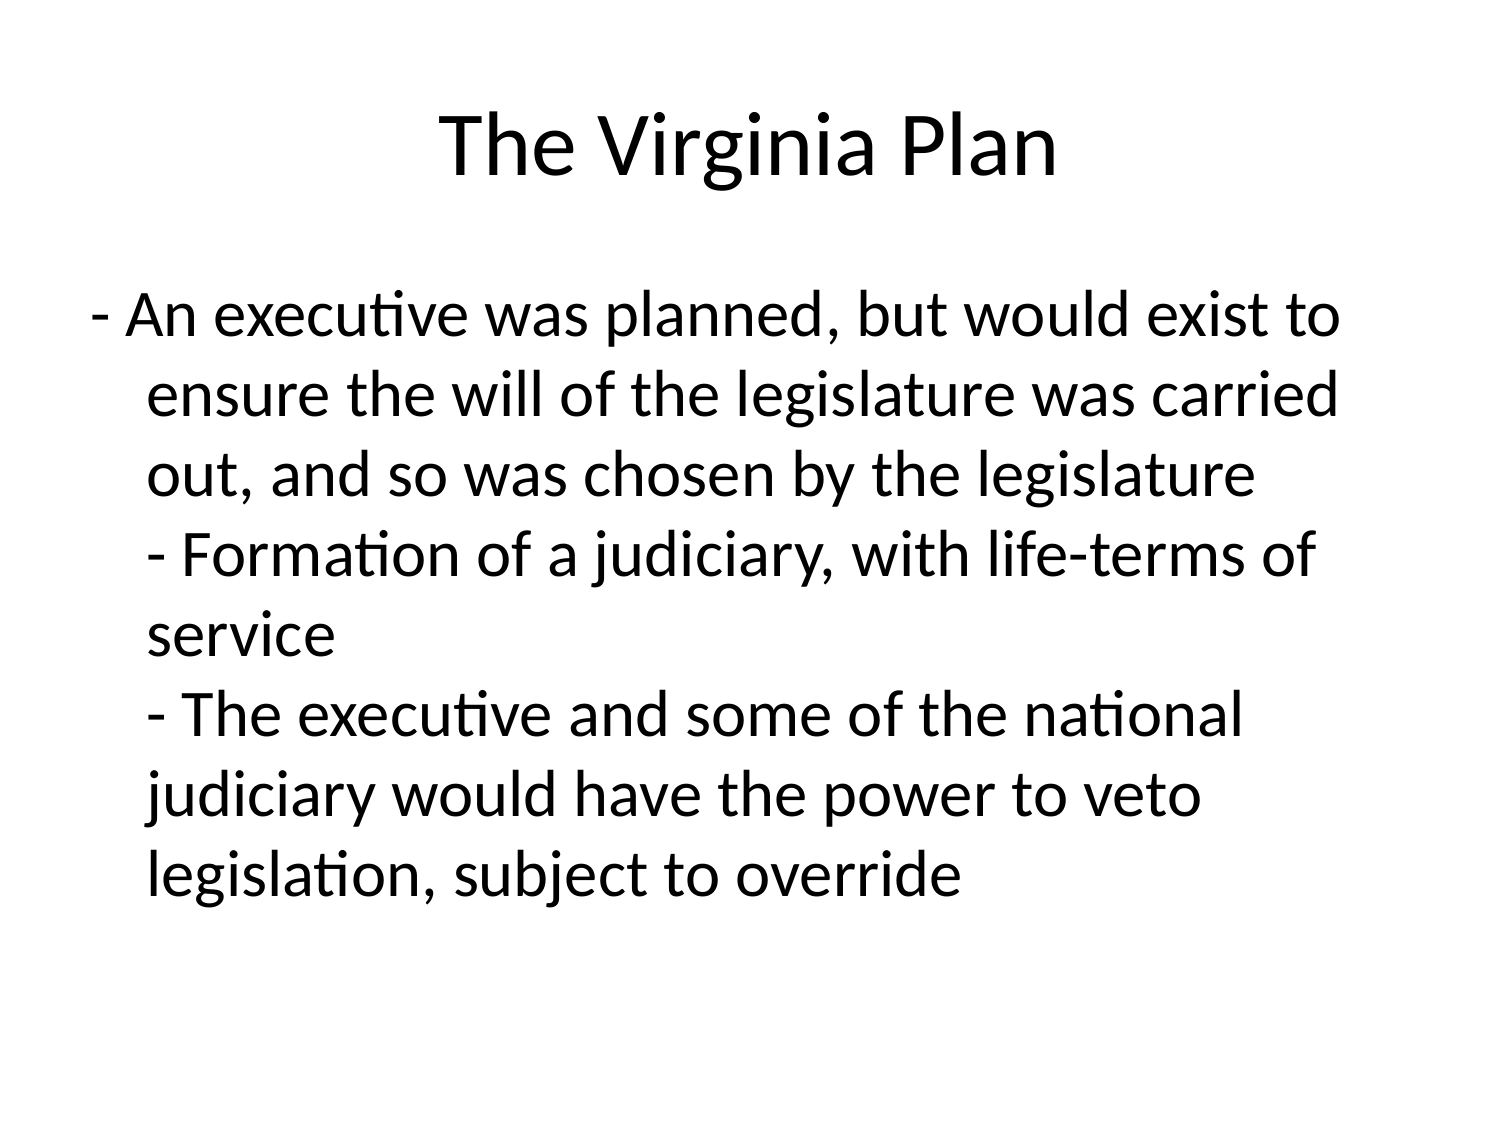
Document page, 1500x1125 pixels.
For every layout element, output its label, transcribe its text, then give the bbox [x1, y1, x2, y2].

list - An executive was planned, but would exist to ensure the will of the legislature was carried out, and so was chosen by the legislature - Formation of a judiciary, with life-terms of service - The executive and some of the national judiciary would have the power to veto legislation, subject to override [75, 262, 1425, 1005]
title The Virginia Plan [75, 45, 1425, 233]
